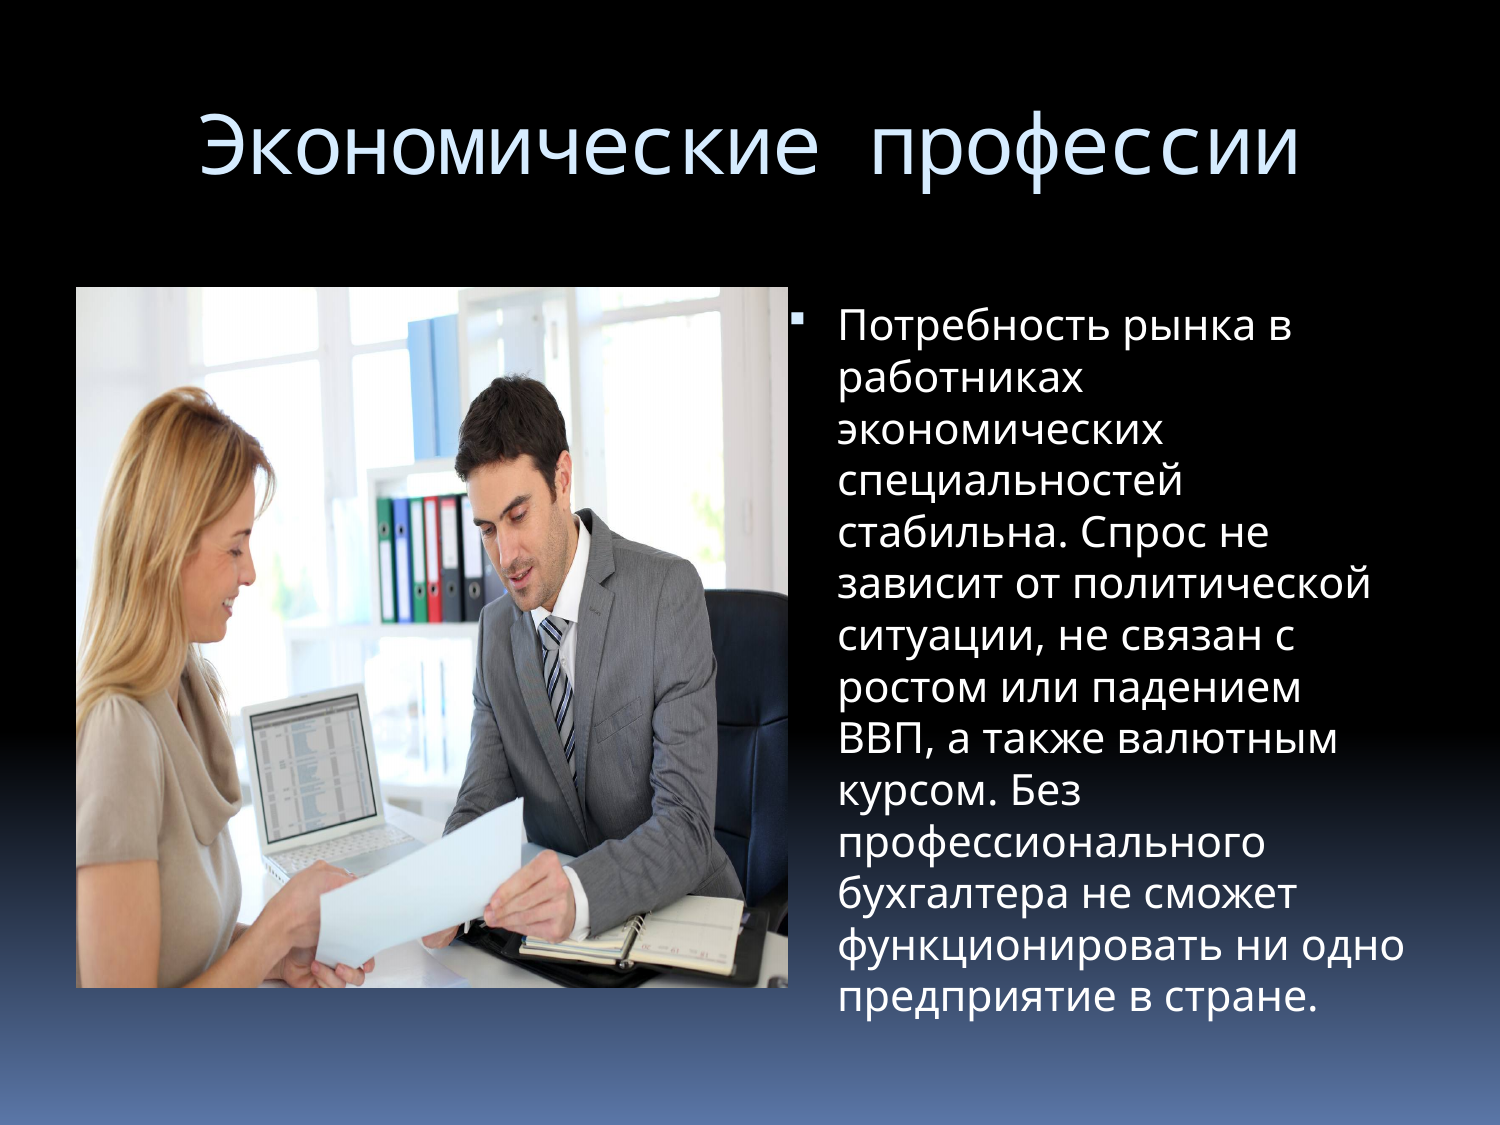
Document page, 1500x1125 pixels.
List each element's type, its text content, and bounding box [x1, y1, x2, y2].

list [75, 287, 788, 988]
title Экономические профессии [75, 83, 1425, 234]
list Потребность рынка в работниках экономических специальностей стабильна. Спрос не зависит от политической ситуации, не связан с ростом или падением ВВП, а также валютным курсом. Без профессионального бухгалтера не сможет функционировать ни одно предприятие в стране. [763, 290, 1427, 1033]
